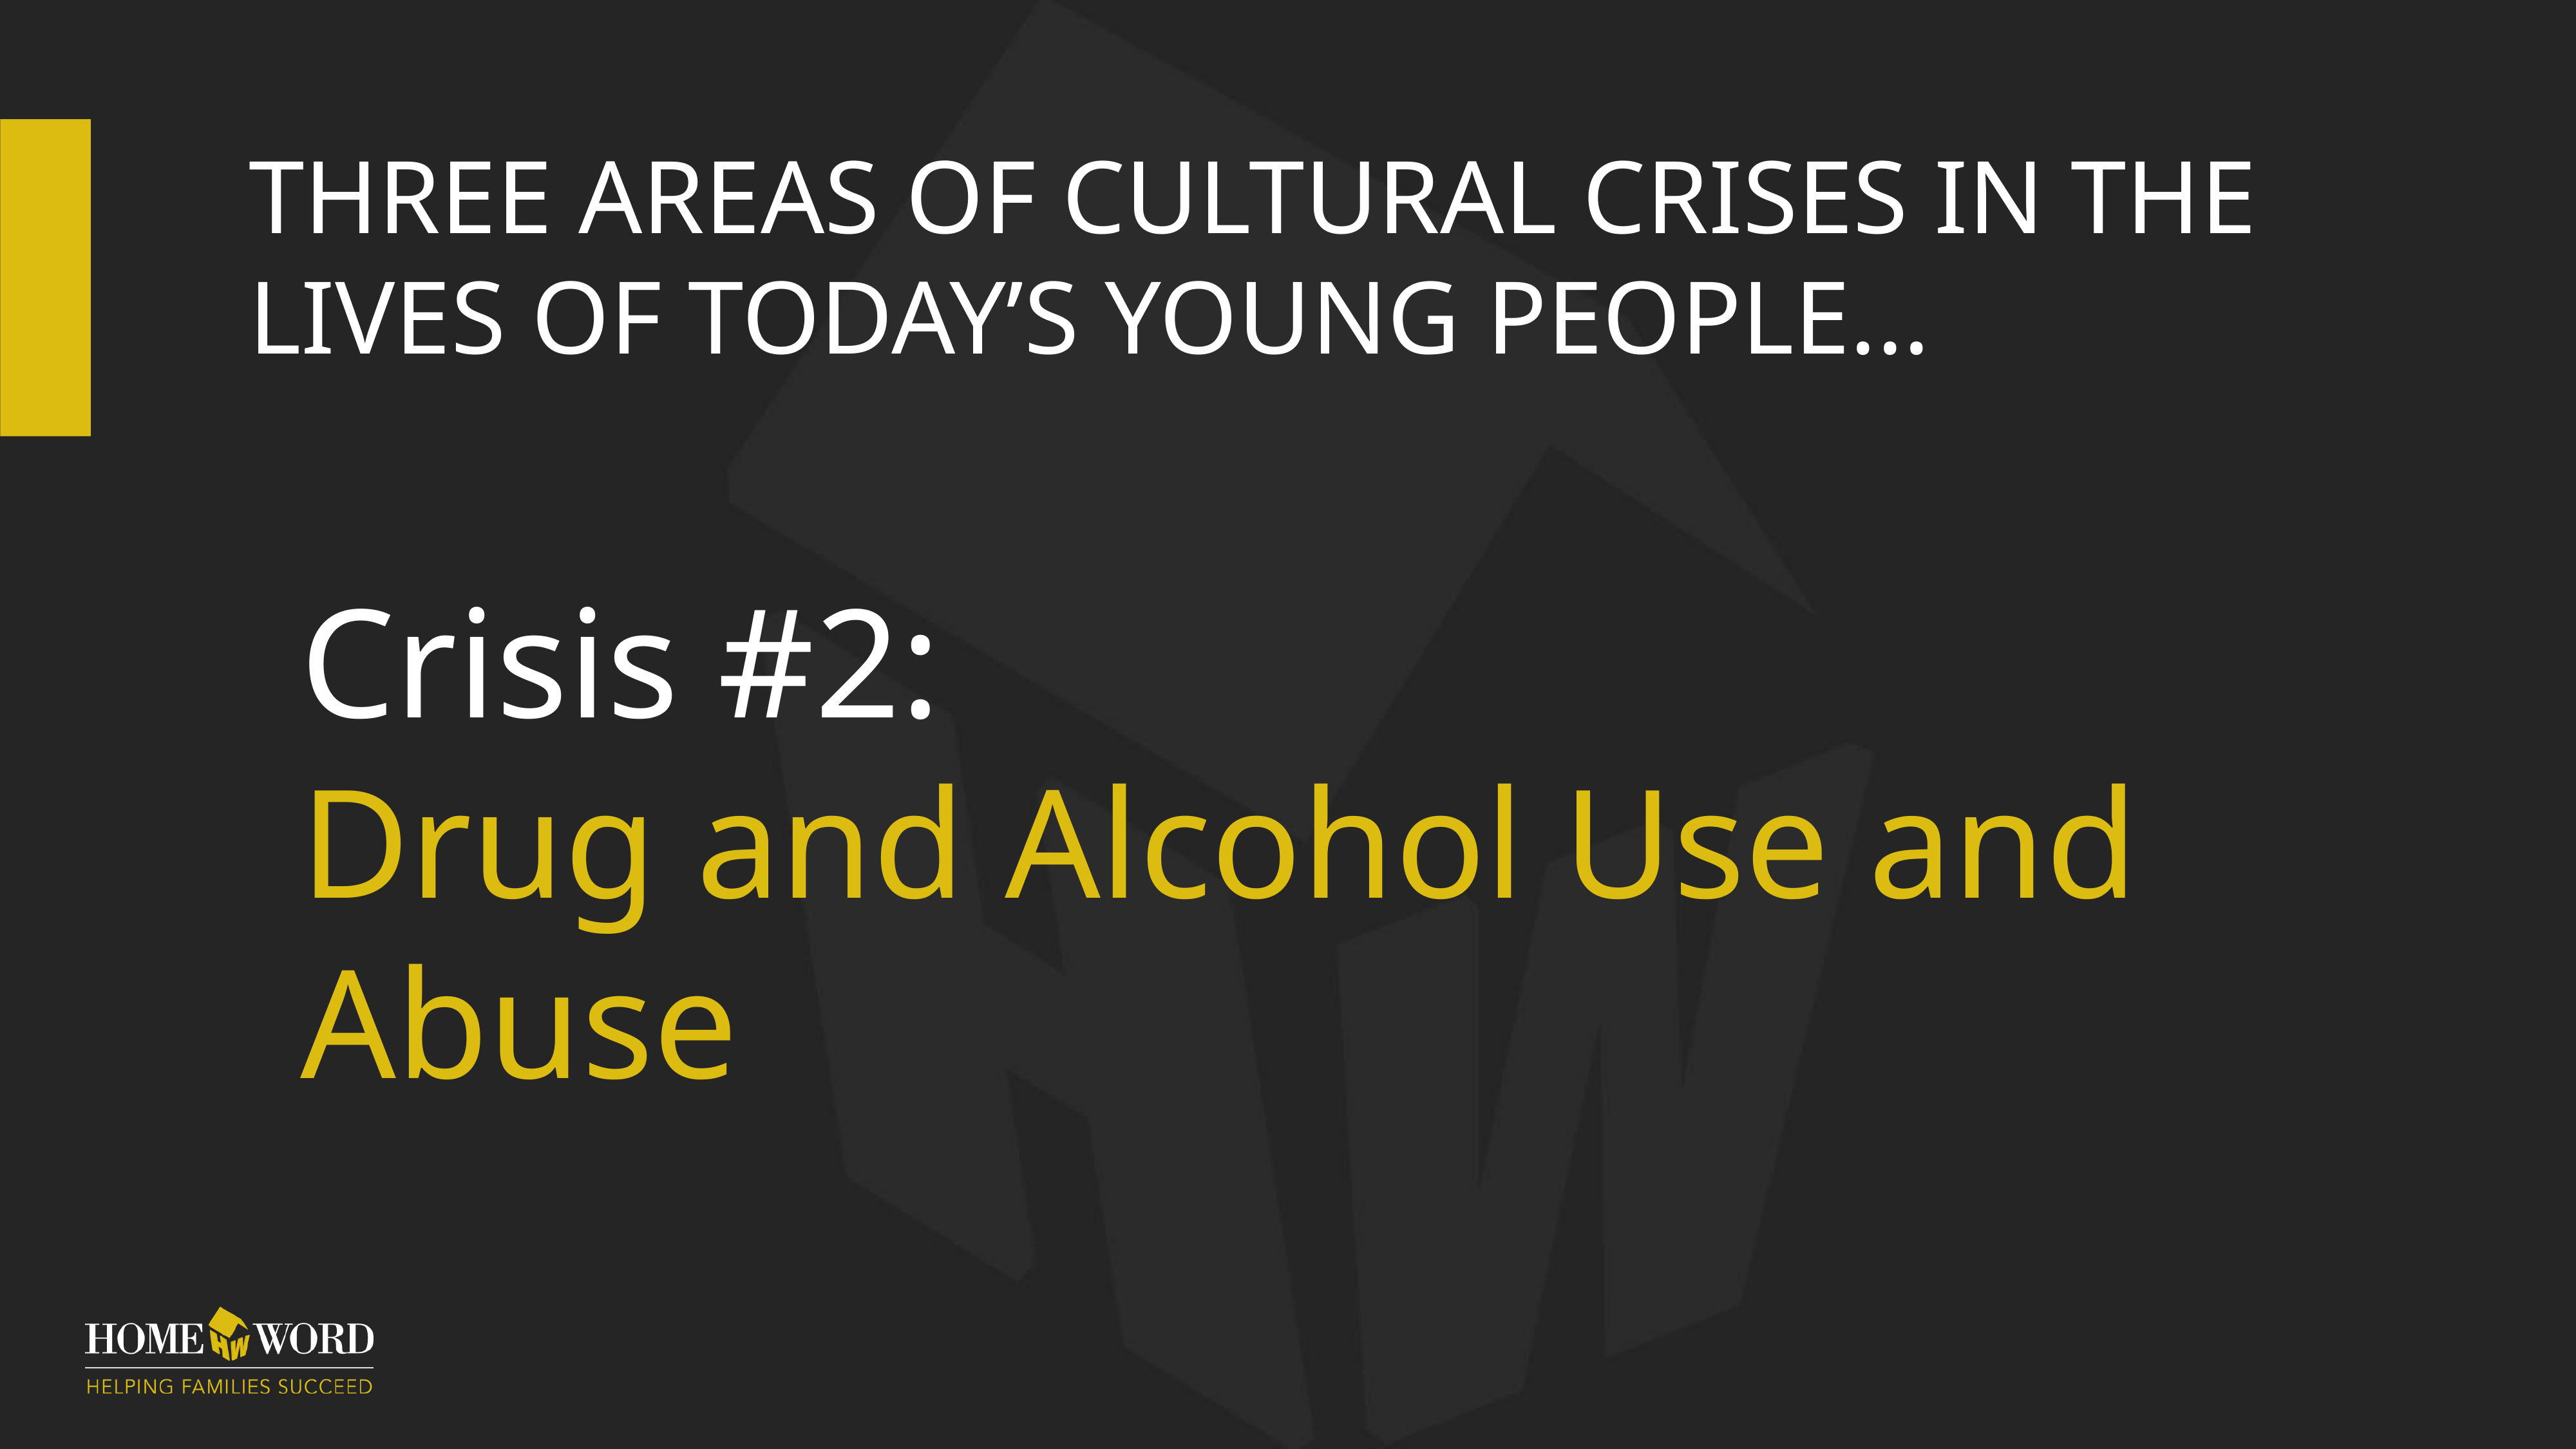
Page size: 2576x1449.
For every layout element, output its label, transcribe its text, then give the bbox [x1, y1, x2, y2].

title Three Areas of Cultural Crises in The Lives of Today’s Young People... [243, 127, 2394, 472]
picture [0, 0, 2576, 1449]
text_box Crisis #2: Drug and Alcohol Use and Abuse [295, 562, 2239, 1118]
